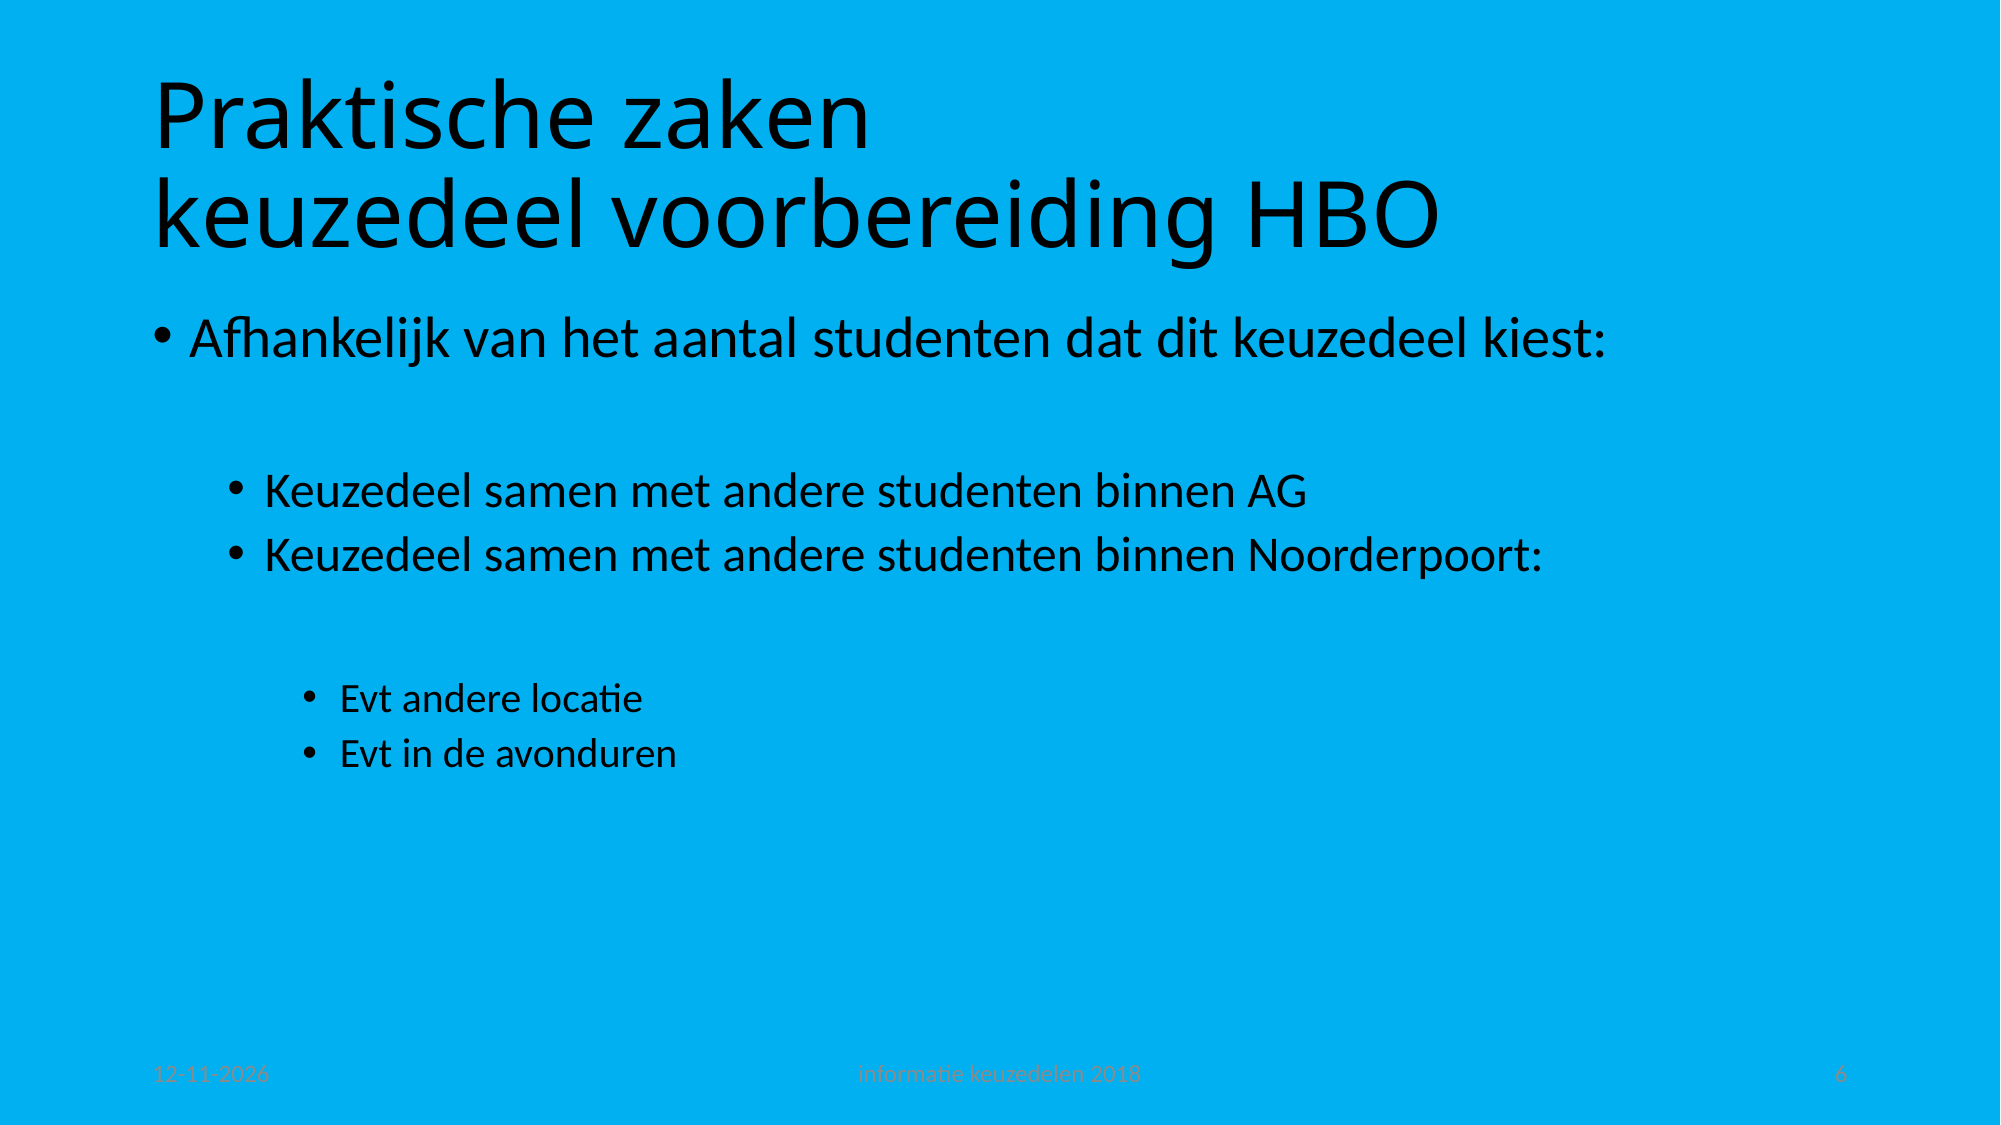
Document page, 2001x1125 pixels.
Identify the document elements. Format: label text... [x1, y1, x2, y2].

list Afhankelijk van het aantal studenten dat dit keuzedeel kiest: Keuzedeel samen met andere studenten binnen AG Keuzedeel samen met andere studenten binnen Noorderpoort: Evt andere locatie Evt in de avonduren [137, 299, 1863, 1014]
slide_number 6 [1412, 1042, 1863, 1103]
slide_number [137, 1042, 588, 1103]
footer informatie keuzedelen 2018 [662, 1042, 1338, 1103]
title Praktische zaken keuzedeel voorbereiding HBO [137, 59, 1863, 278]
